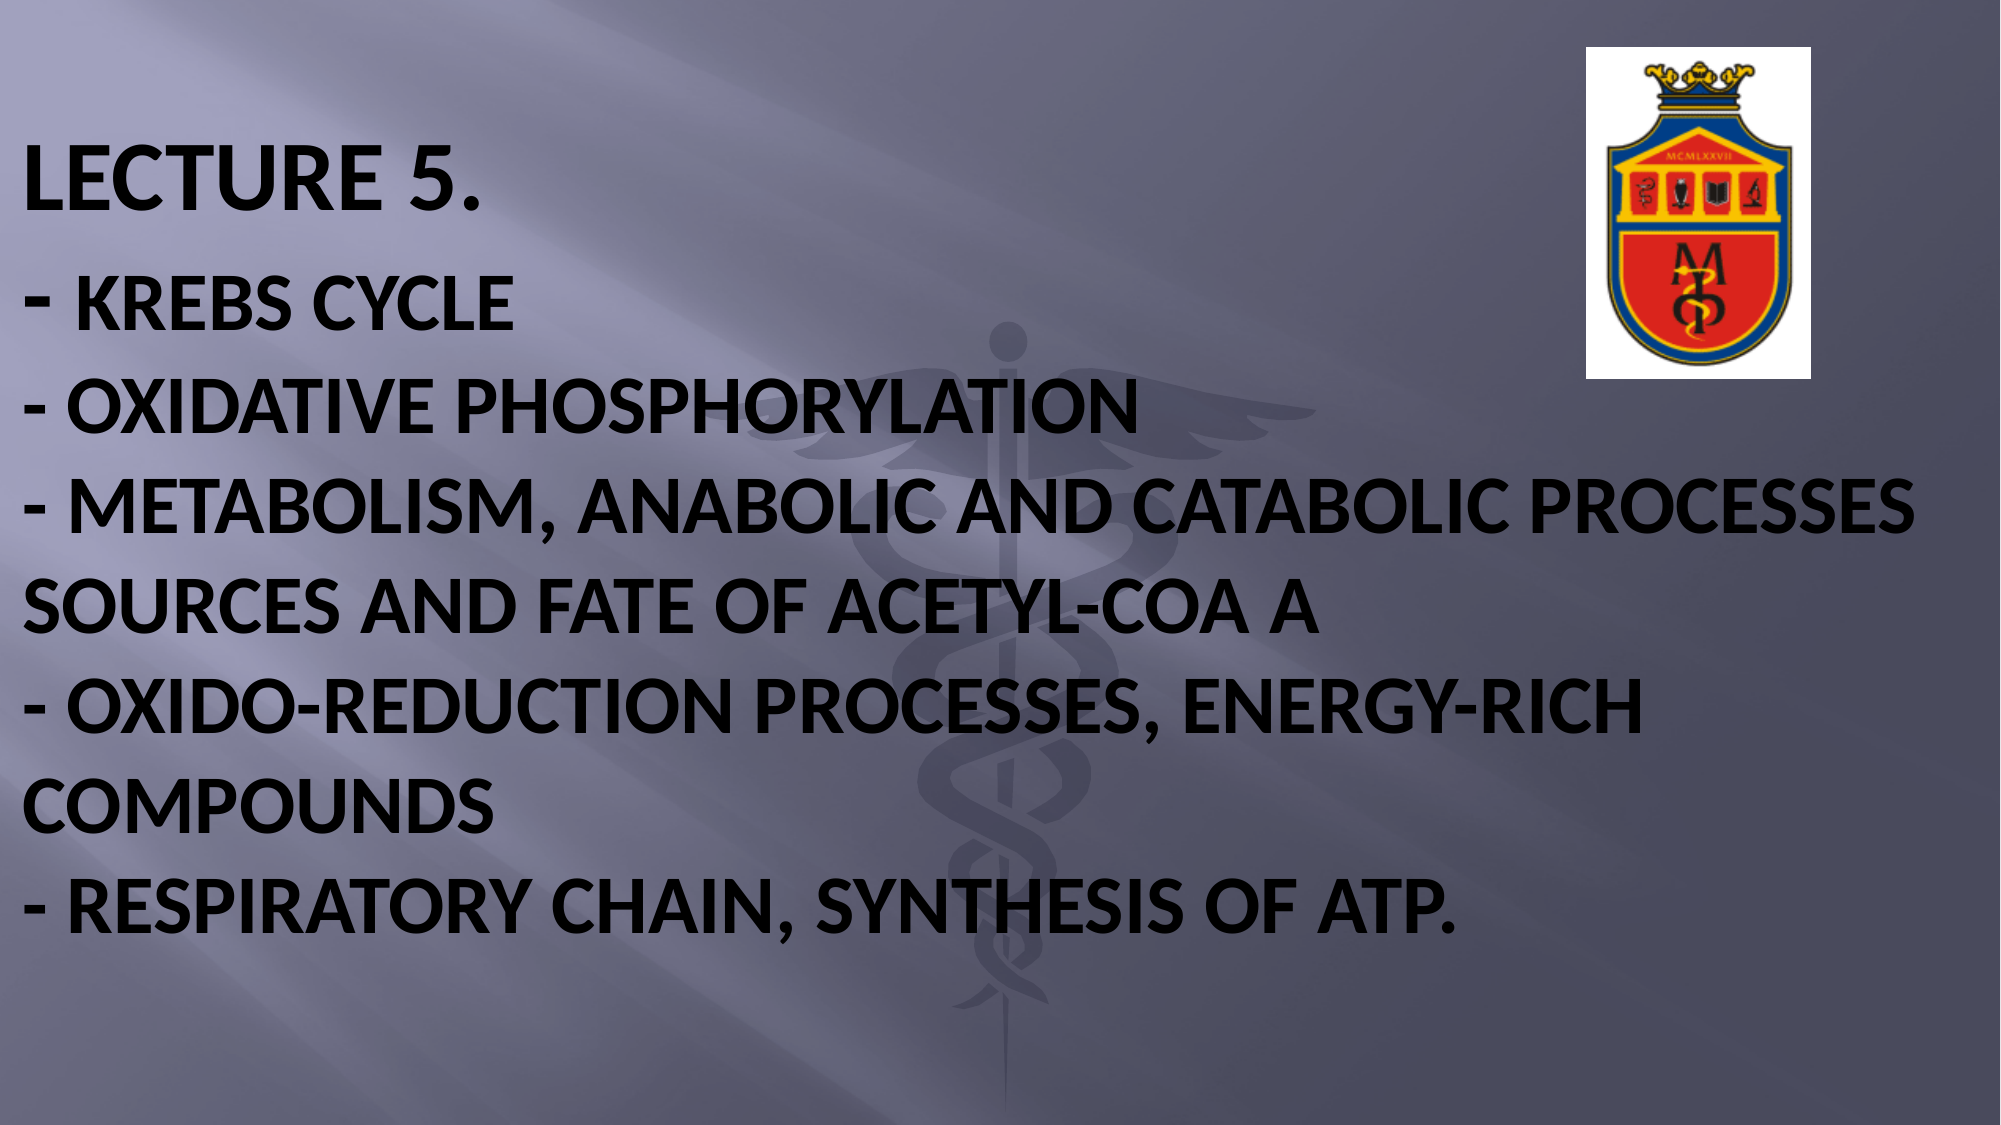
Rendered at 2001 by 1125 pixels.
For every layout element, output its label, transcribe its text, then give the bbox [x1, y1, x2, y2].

title Lecture 5. - Krebs cycle - Oxidative phosphorylation - Metabolism, anabolic and catabolic processes Sources and fate of acetyl-CoA a - Oxido-reduction processes, energy-rich compounds - respiratory chain, synthesis of ATP. [15, 47, 1982, 1050]
picture [1586, 47, 1811, 379]
